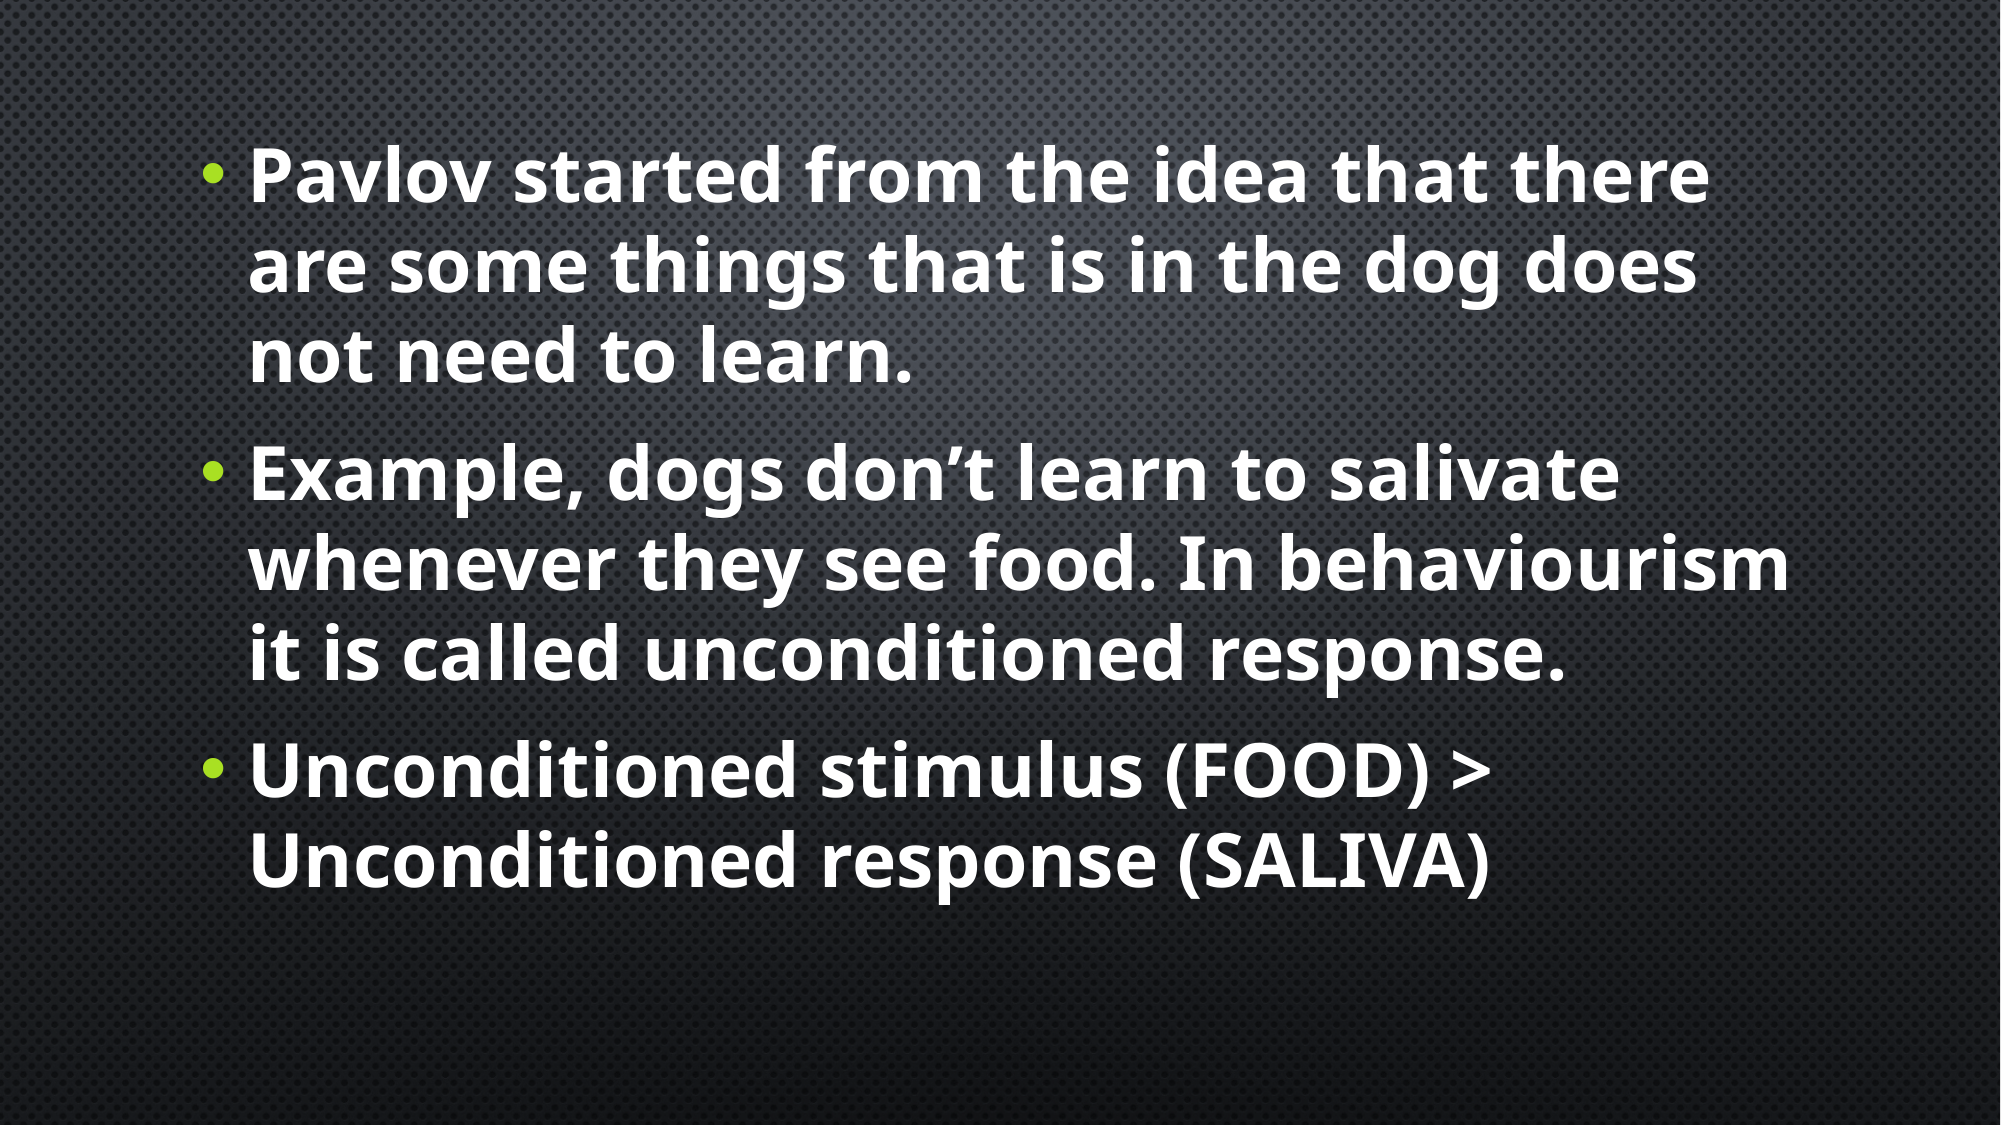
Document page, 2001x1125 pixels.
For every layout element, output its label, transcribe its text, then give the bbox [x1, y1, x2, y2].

list Pavlov started from the idea that there are some things that is in the dog does not need to learn. Example, dogs don’t learn to salivate whenever they see food. In behaviourism it is called unconditioned response. Unconditioned stimulus (FOOD) > Unconditioned response (SALIVA) [185, 27, 1811, 1004]
